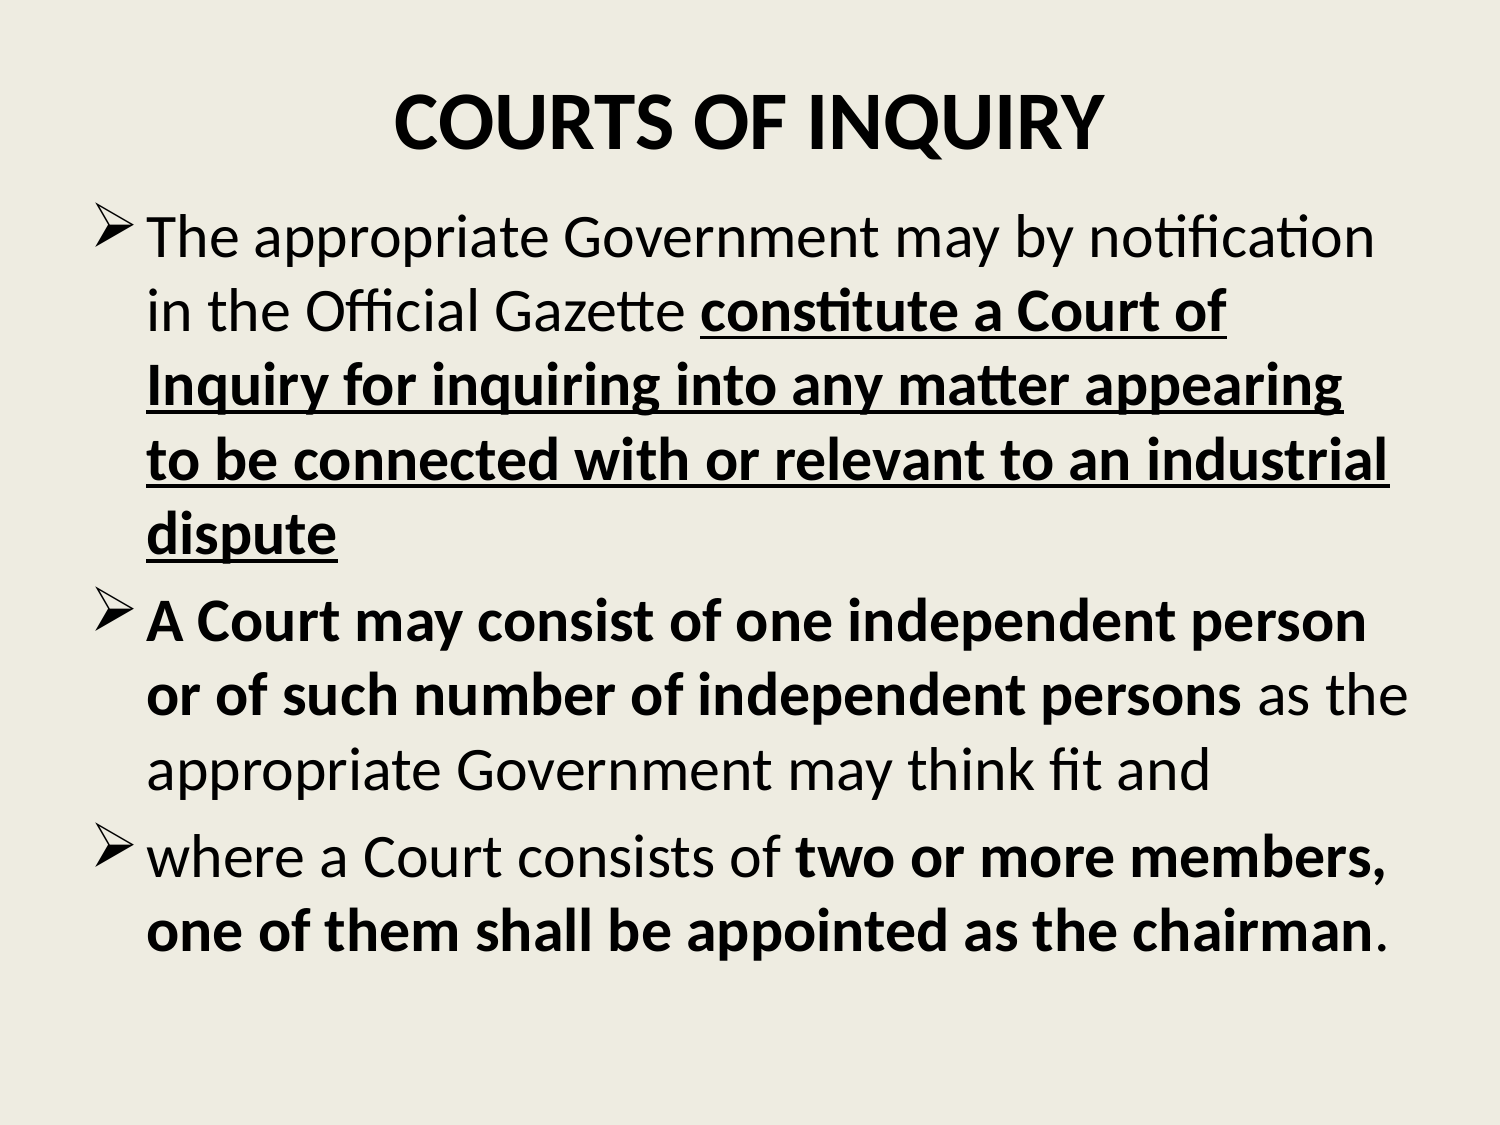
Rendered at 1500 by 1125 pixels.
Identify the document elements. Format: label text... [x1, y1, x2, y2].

title COURTS OF INQUIRY [75, 45, 1425, 187]
list The appropriate Government may by notification in the Official Gazette constitute a Court of Inquiry for inquiring into any matter appearing to be connected with or relevant to an industrial dispute A Court may consist of one independent person or of such number of independent persons as the appropriate Government may think fit and where a Court consists of two or more members, one of them shall be appointed as the chairman. [75, 187, 1425, 1075]
